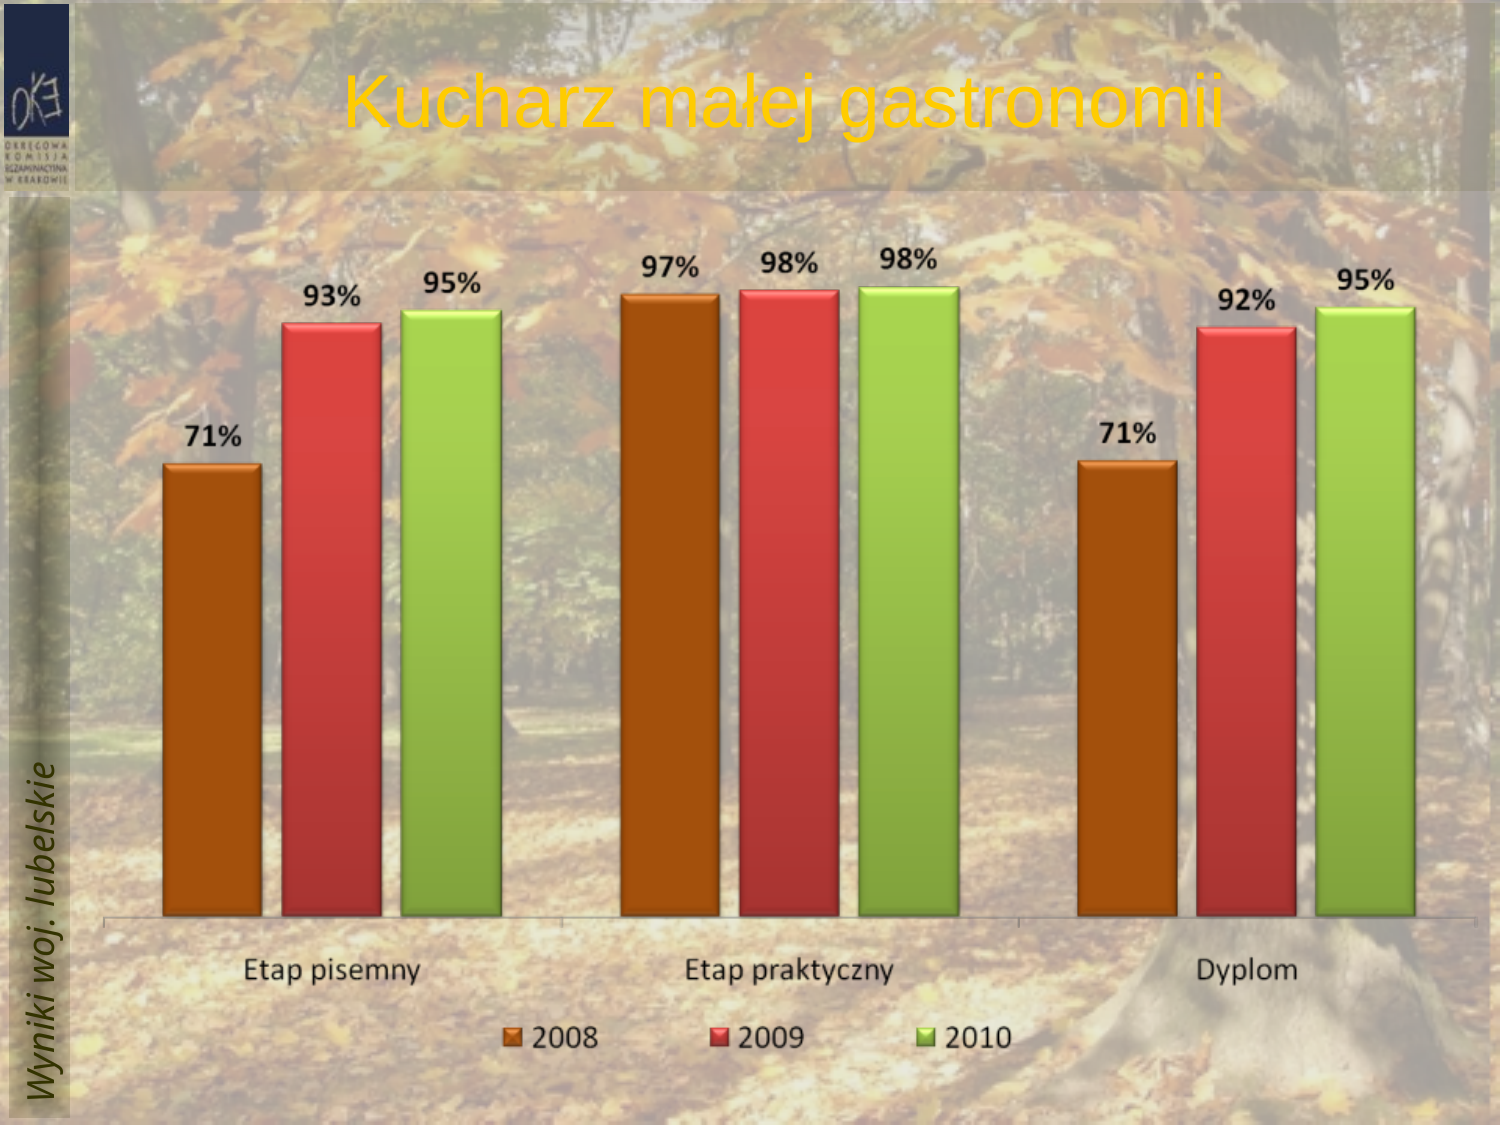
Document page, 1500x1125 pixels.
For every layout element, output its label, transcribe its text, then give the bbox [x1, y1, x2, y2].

text_box Wyniki woj. lubelskie [9, 197, 70, 1118]
title Kucharz małej gastronomii [74, 3, 1495, 192]
picture [80, 190, 1500, 1079]
